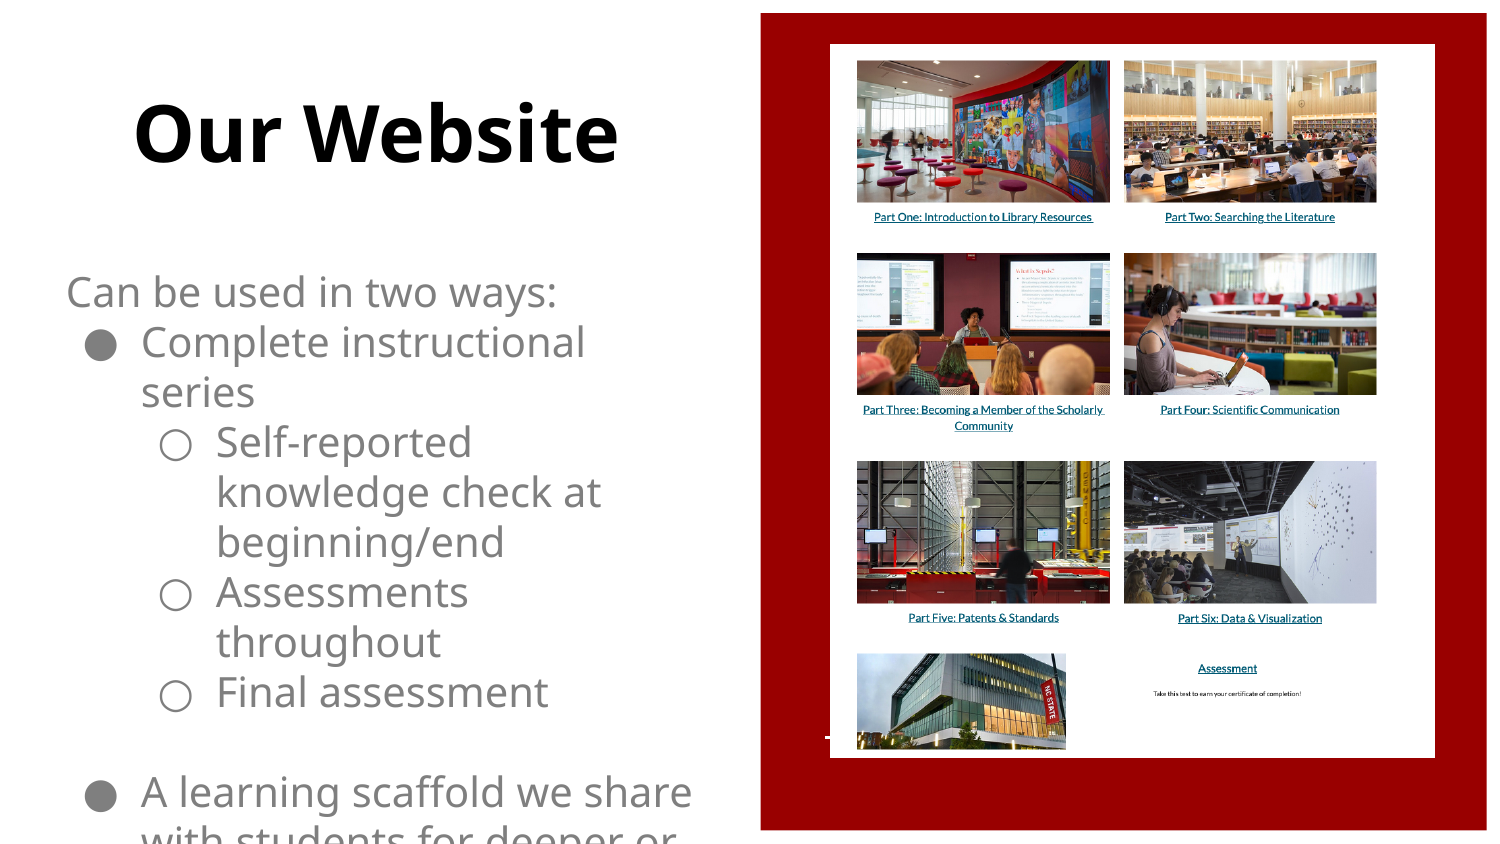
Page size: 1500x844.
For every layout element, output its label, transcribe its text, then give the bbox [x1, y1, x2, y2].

title Our Website [44, 44, 709, 194]
text_box Can be used in two ways: Complete instructional series Self-reported knowledge check at beginning/end Assessments throughout Final assessment A learning scaffold we share with students for deeper or refresher learning [50, 250, 709, 844]
picture [829, 44, 1436, 758]
